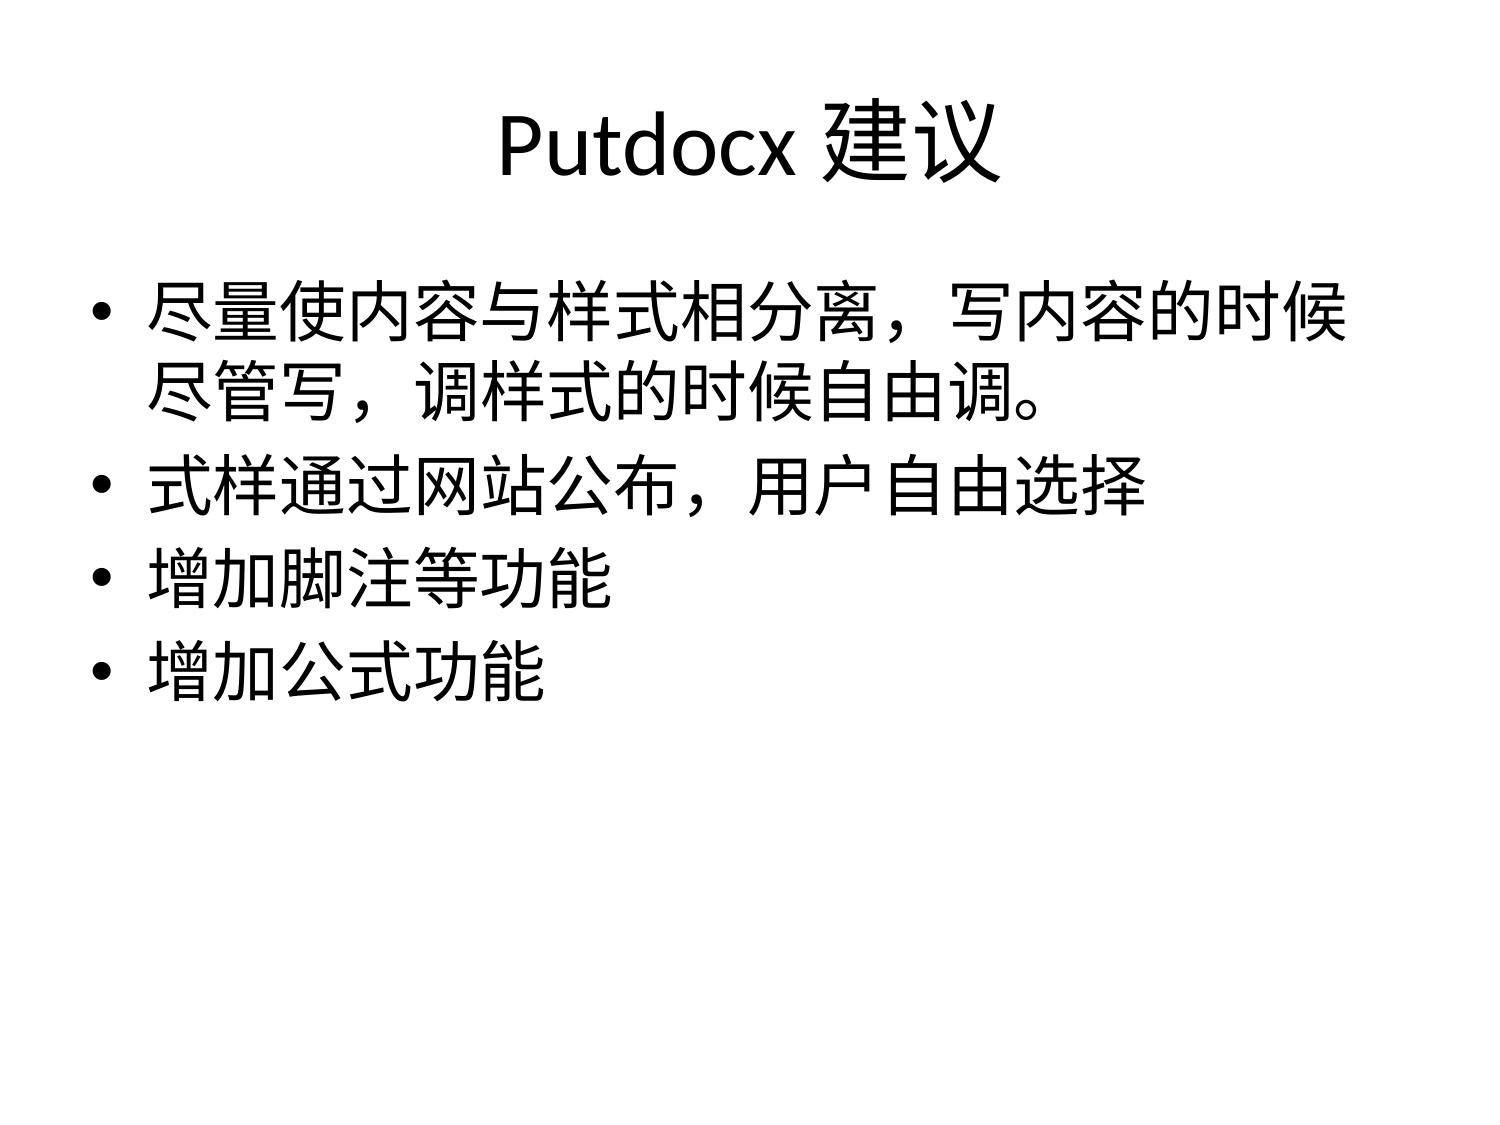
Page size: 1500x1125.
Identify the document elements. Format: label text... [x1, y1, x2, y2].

title Putdocx建议 [75, 45, 1425, 233]
list 尽量使内容与样式相分离，写内容的时候尽管写，调样式的时候自由调。 式样通过网站公布，用户自由选择 增加脚注等功能 增加公式功能 [75, 262, 1425, 1005]
